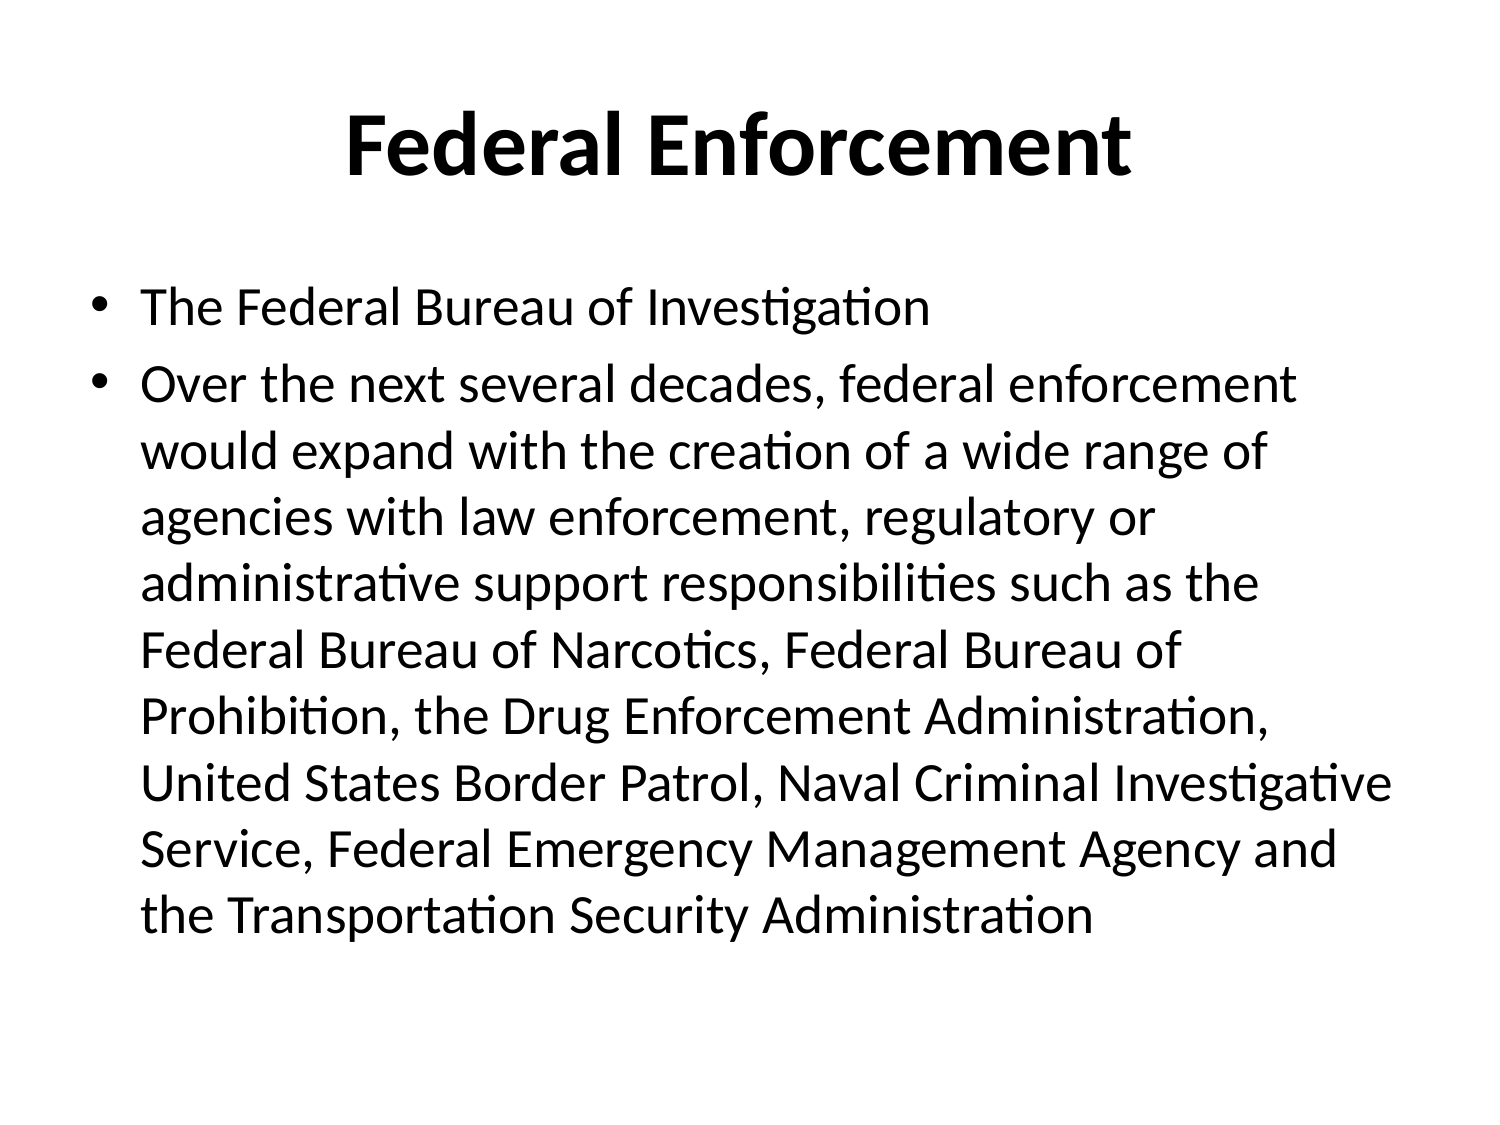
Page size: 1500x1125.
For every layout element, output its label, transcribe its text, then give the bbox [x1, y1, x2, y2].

title Federal Enforcement [75, 45, 1425, 233]
list The Federal Bureau of Investigation Over the next several decades, federal enforcement would expand with the creation of a wide range of agencies with law enforcement, regulatory or administrative support responsibilities such as the Federal Bureau of Narcotics, Federal Bureau of Prohibition, the Drug Enforcement Administration, United States Border Patrol, Naval Criminal Investigative Service, Federal Emergency Management Agency and the Transportation Security Administration [75, 262, 1425, 1005]
